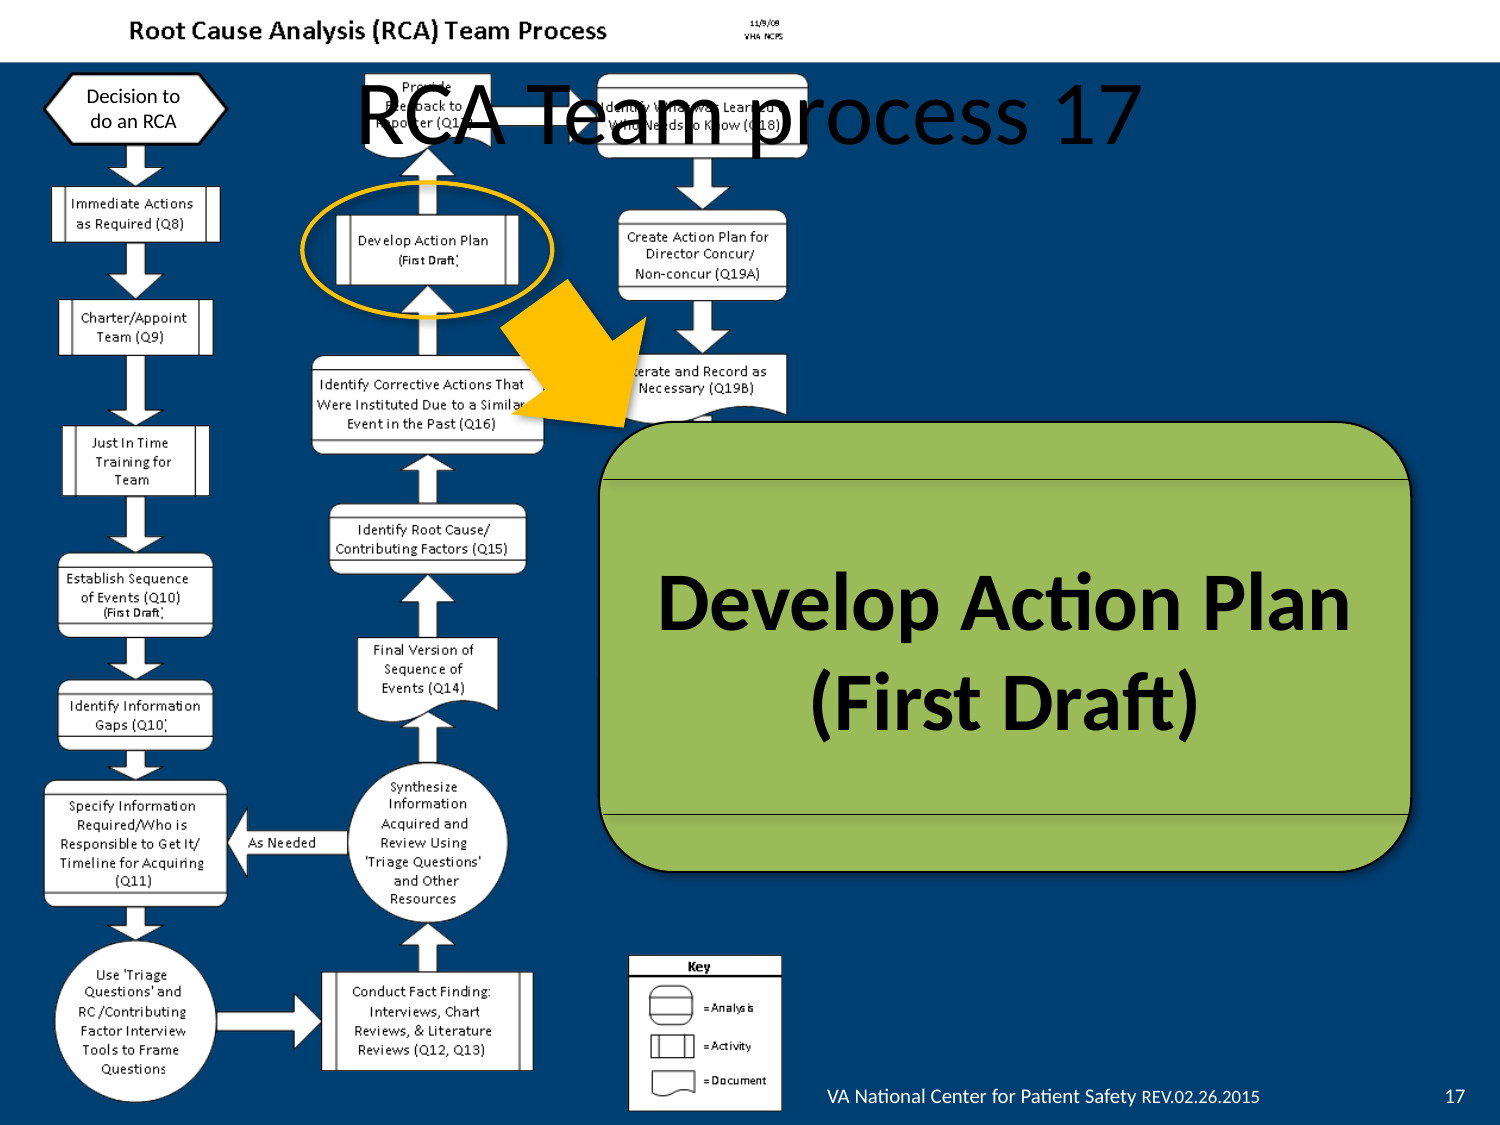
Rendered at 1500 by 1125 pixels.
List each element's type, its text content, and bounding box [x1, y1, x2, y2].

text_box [598, 421, 1412, 873]
title RCA Team process 17 [75, 45, 1425, 233]
picture [39, 0, 816, 1125]
text_box [497, 276, 649, 427]
text_box [300, 233, 555, 320]
